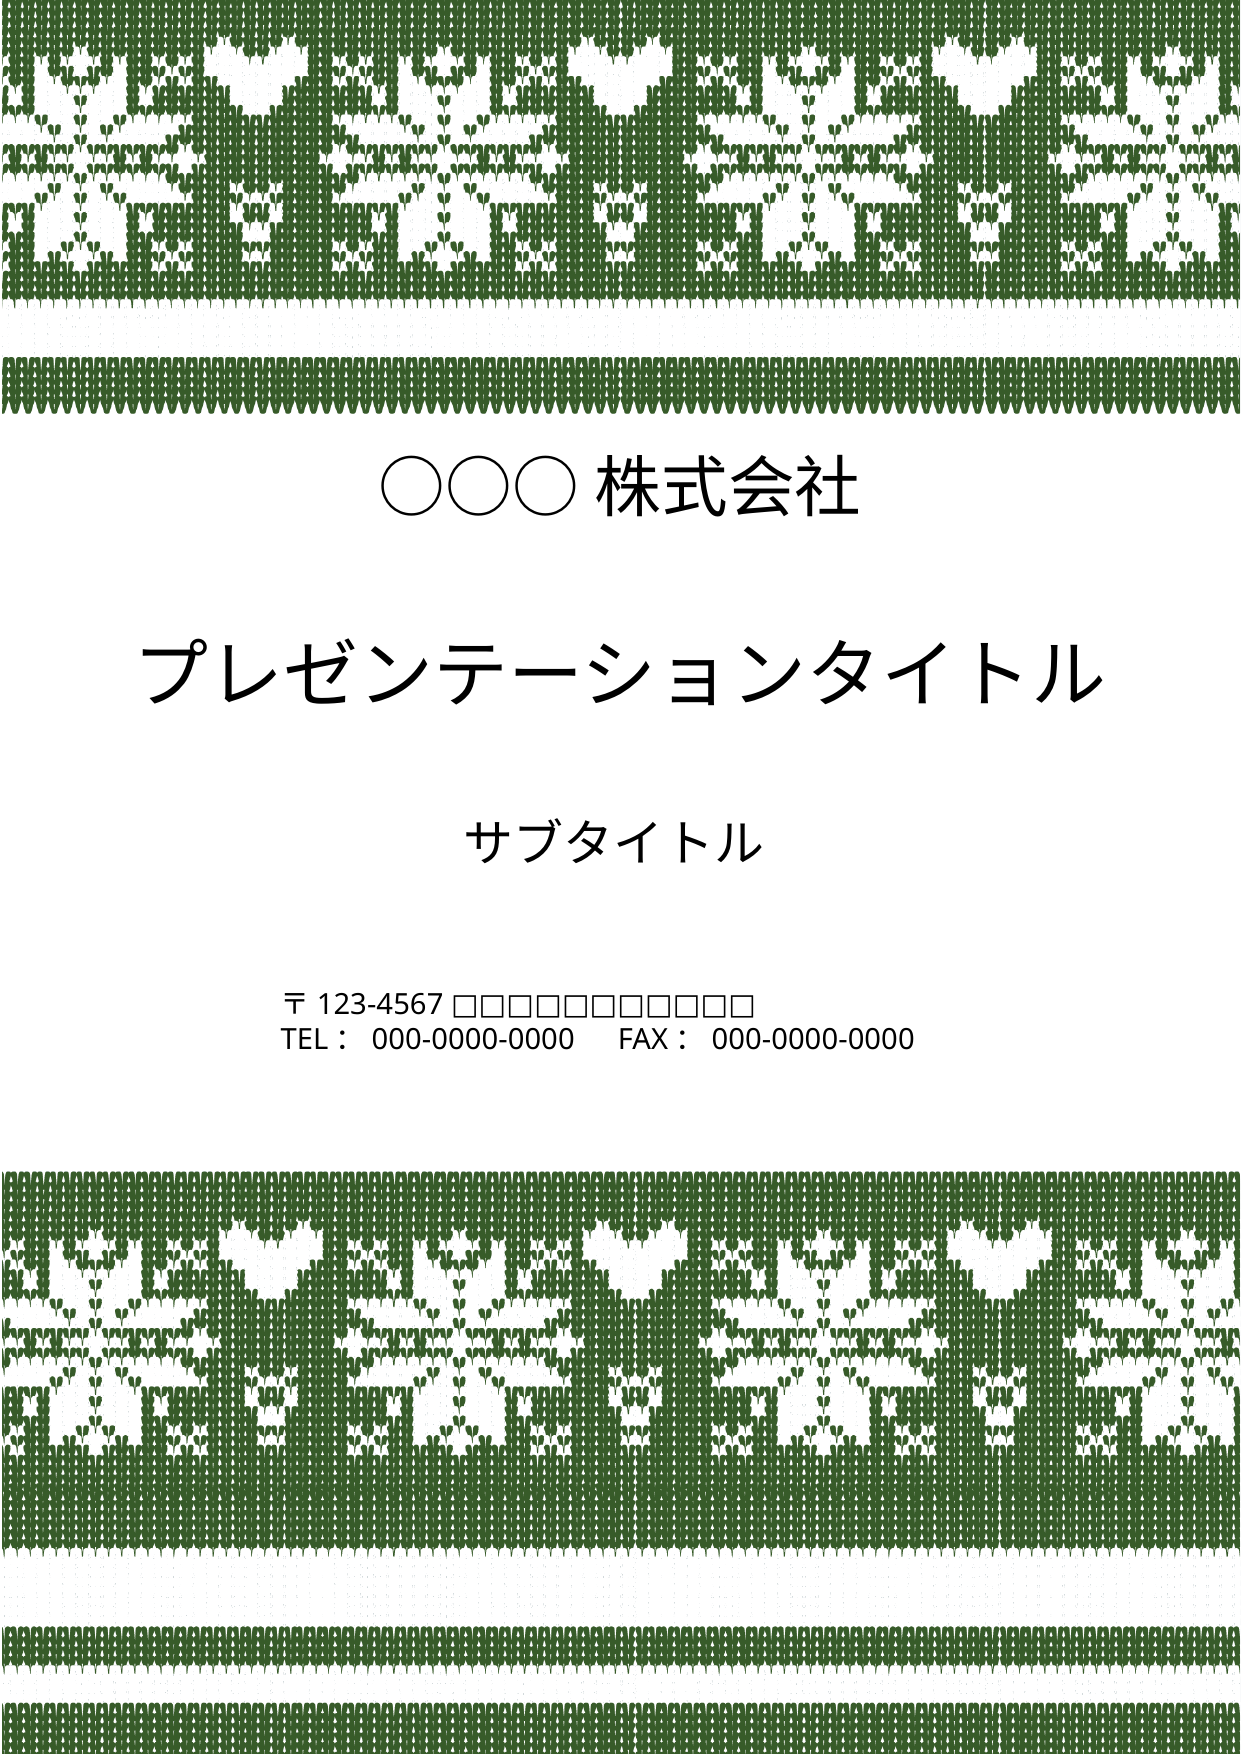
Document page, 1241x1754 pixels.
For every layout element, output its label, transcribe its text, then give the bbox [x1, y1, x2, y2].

text_box サブタイトル [366, 803, 862, 898]
text_box ○○○株式会社 [348, 436, 892, 532]
text_box プレゼンテーションタイトル [0, 537, 1240, 805]
text_box 〒123-4567 □□□□□□□□□□□ TEL：000-0000-0000 FAX：000-0000-0000 [265, 978, 975, 1063]
picture [0, 0, 1241, 1754]
